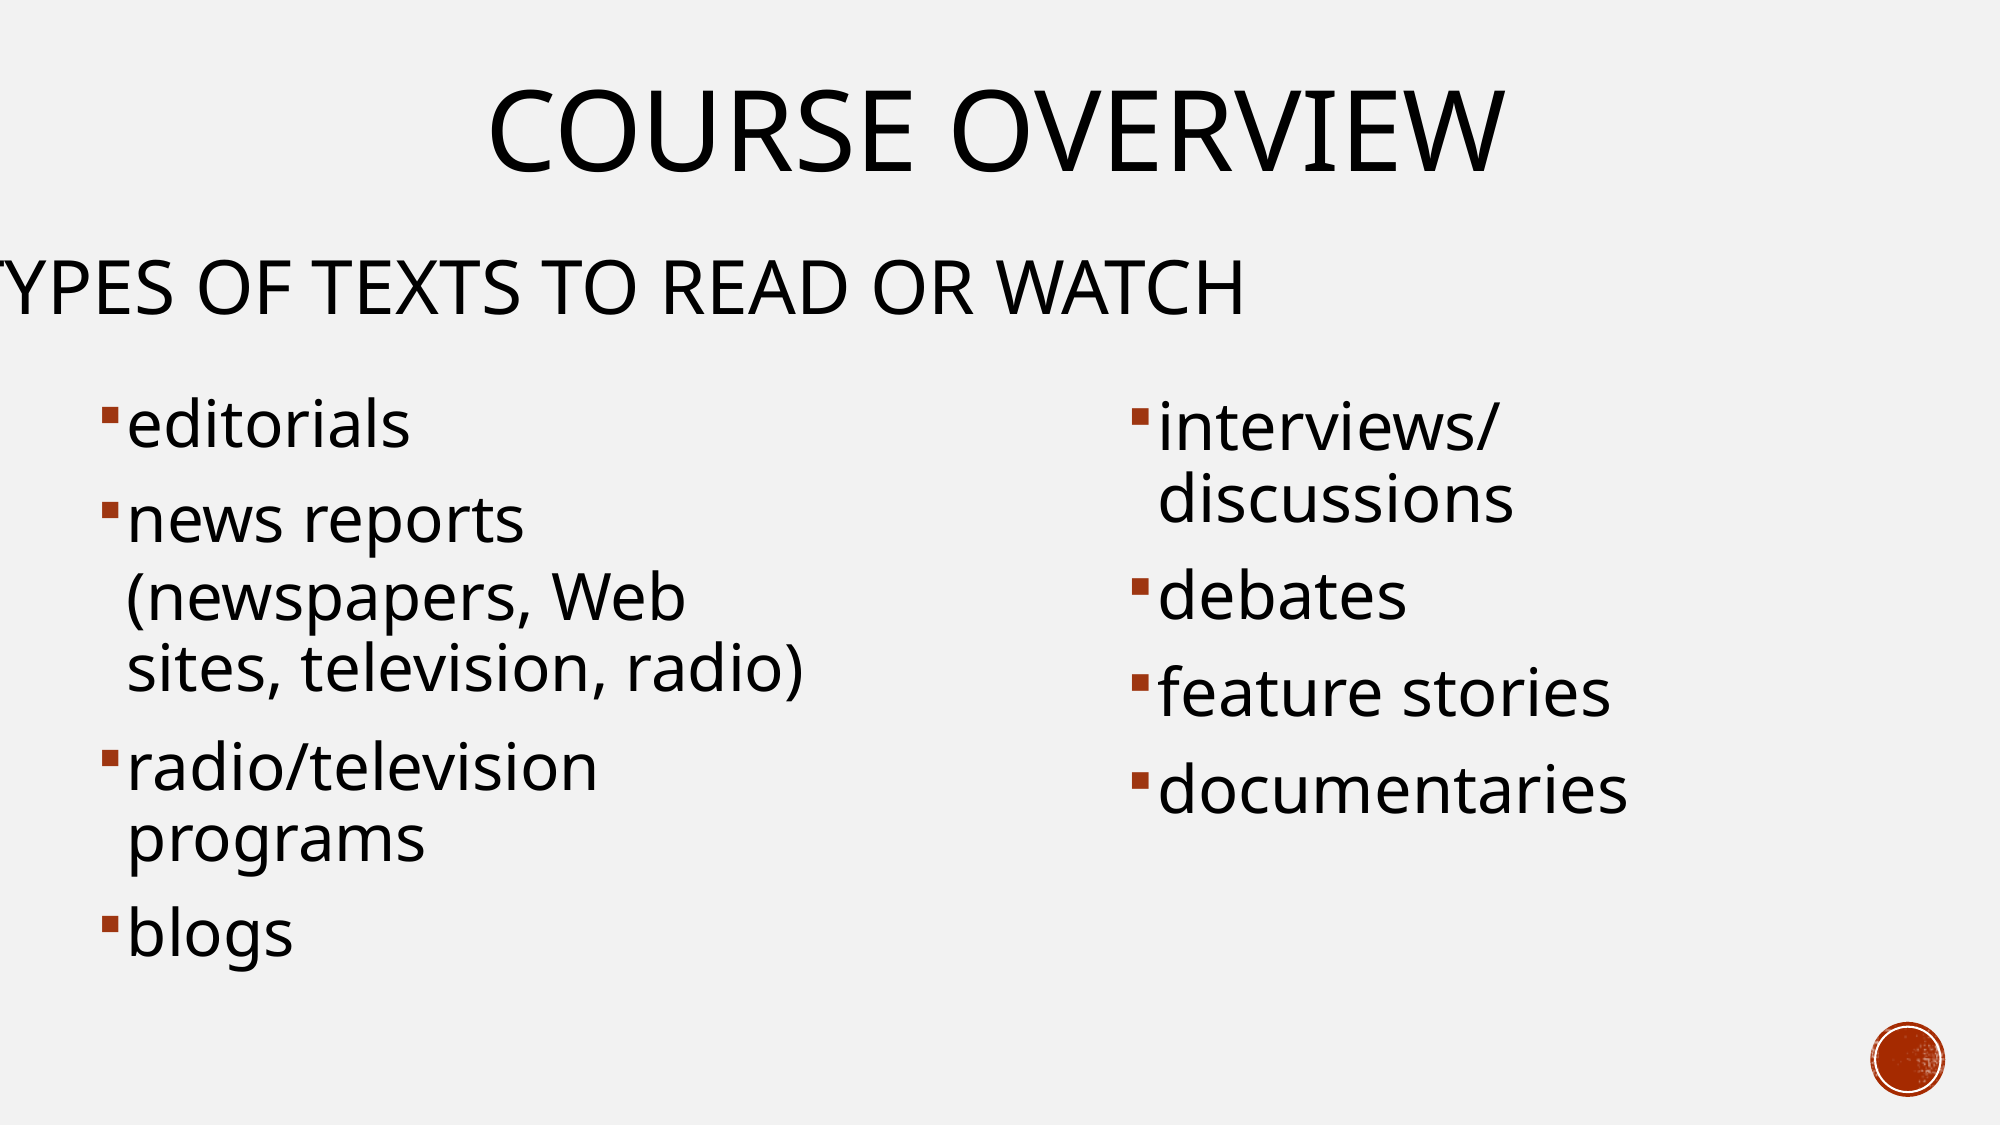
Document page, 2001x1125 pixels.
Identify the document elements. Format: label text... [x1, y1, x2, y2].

text_box TYPES OF TEXTS TO READ OR WATCH [0, 231, 1303, 382]
text_box interviews/discussions debates feature stories documentaries [1112, 384, 1807, 985]
list editorials news reports (newspapers, Web sites, television, radio) radio/television programs blogs [82, 383, 877, 983]
title Course Overview [260, 3, 1733, 268]
